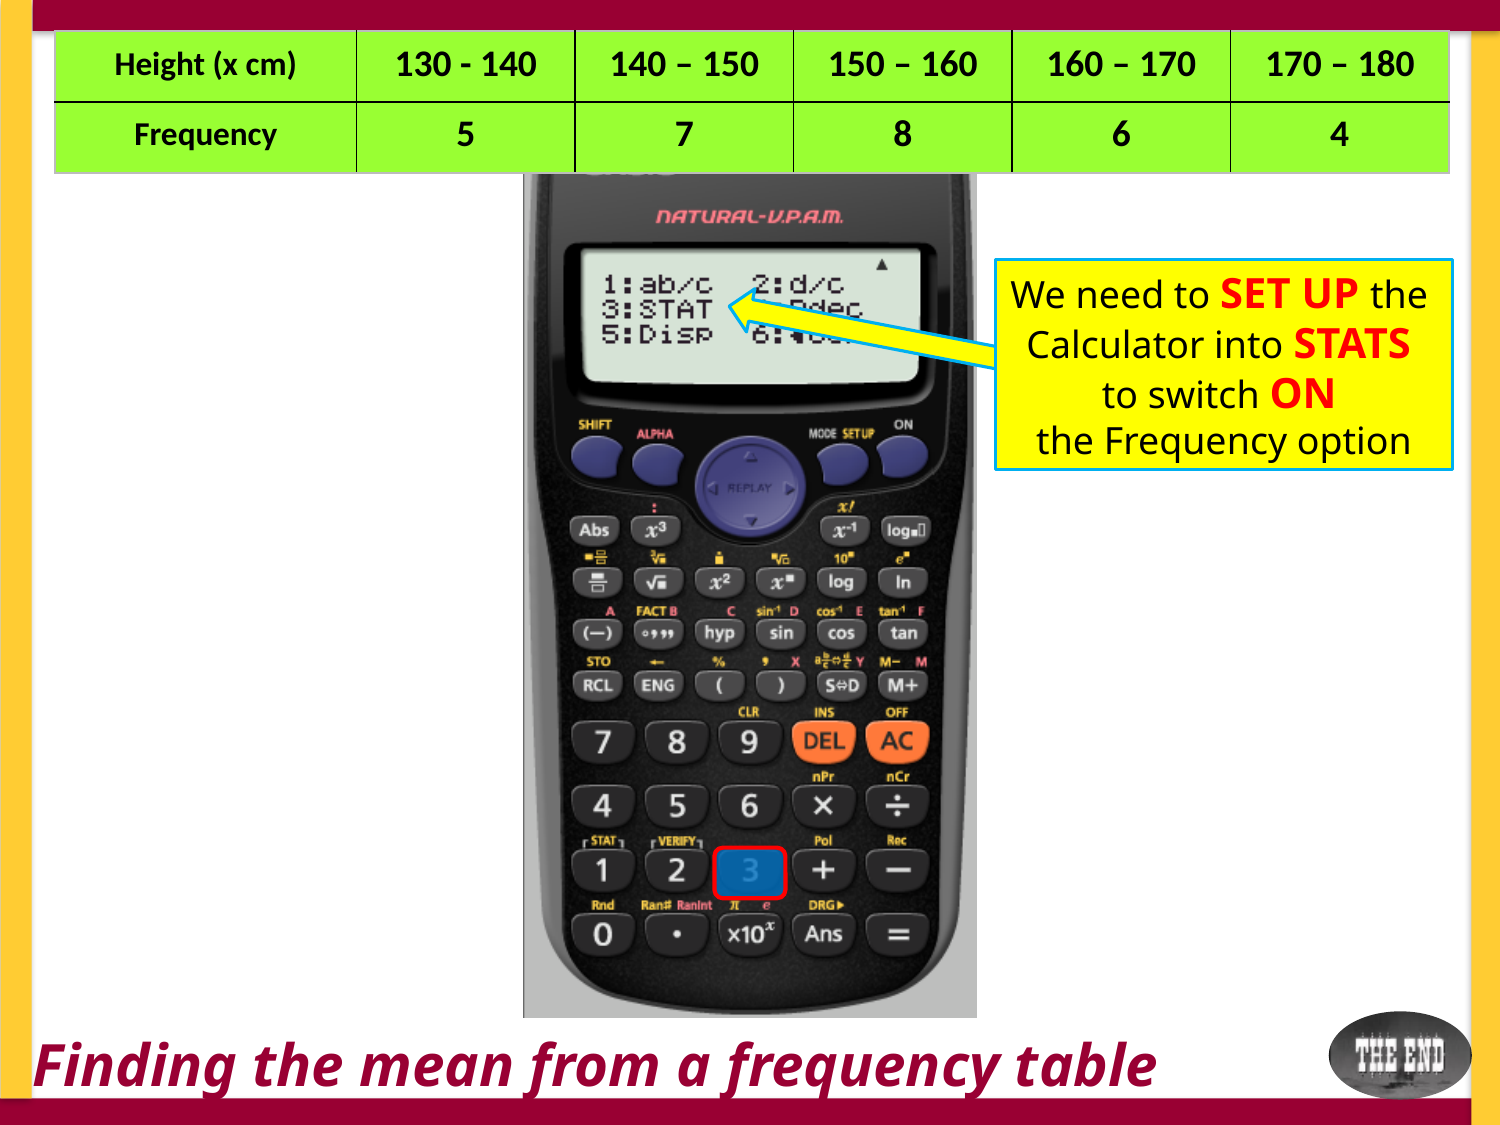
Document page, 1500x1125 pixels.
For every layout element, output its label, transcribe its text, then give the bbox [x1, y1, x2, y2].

text_box [980, 341, 995, 371]
table_cell 4 [1231, 103, 1448, 172]
table_header 160 – 170 [1013, 32, 1230, 101]
table_header 150 – 160 [794, 32, 1011, 101]
text_box We need to SET UP the Calculator into STATS to switch ON the Frequency option [995, 259, 1453, 470]
table_header 140 – 150 [576, 32, 793, 101]
table_cell 6 [1013, 103, 1230, 172]
table_header 170 – 180 [1231, 32, 1448, 101]
table_header 130 - 140 [357, 32, 574, 101]
picture [1328, 1011, 1472, 1100]
table_cell Frequency [56, 103, 356, 172]
table_cell 5 [357, 103, 574, 172]
table_cell 8 [794, 103, 1011, 172]
picture [523, 106, 977, 1019]
picture [733, 295, 977, 363]
table_header Height (x cm) [56, 32, 356, 101]
